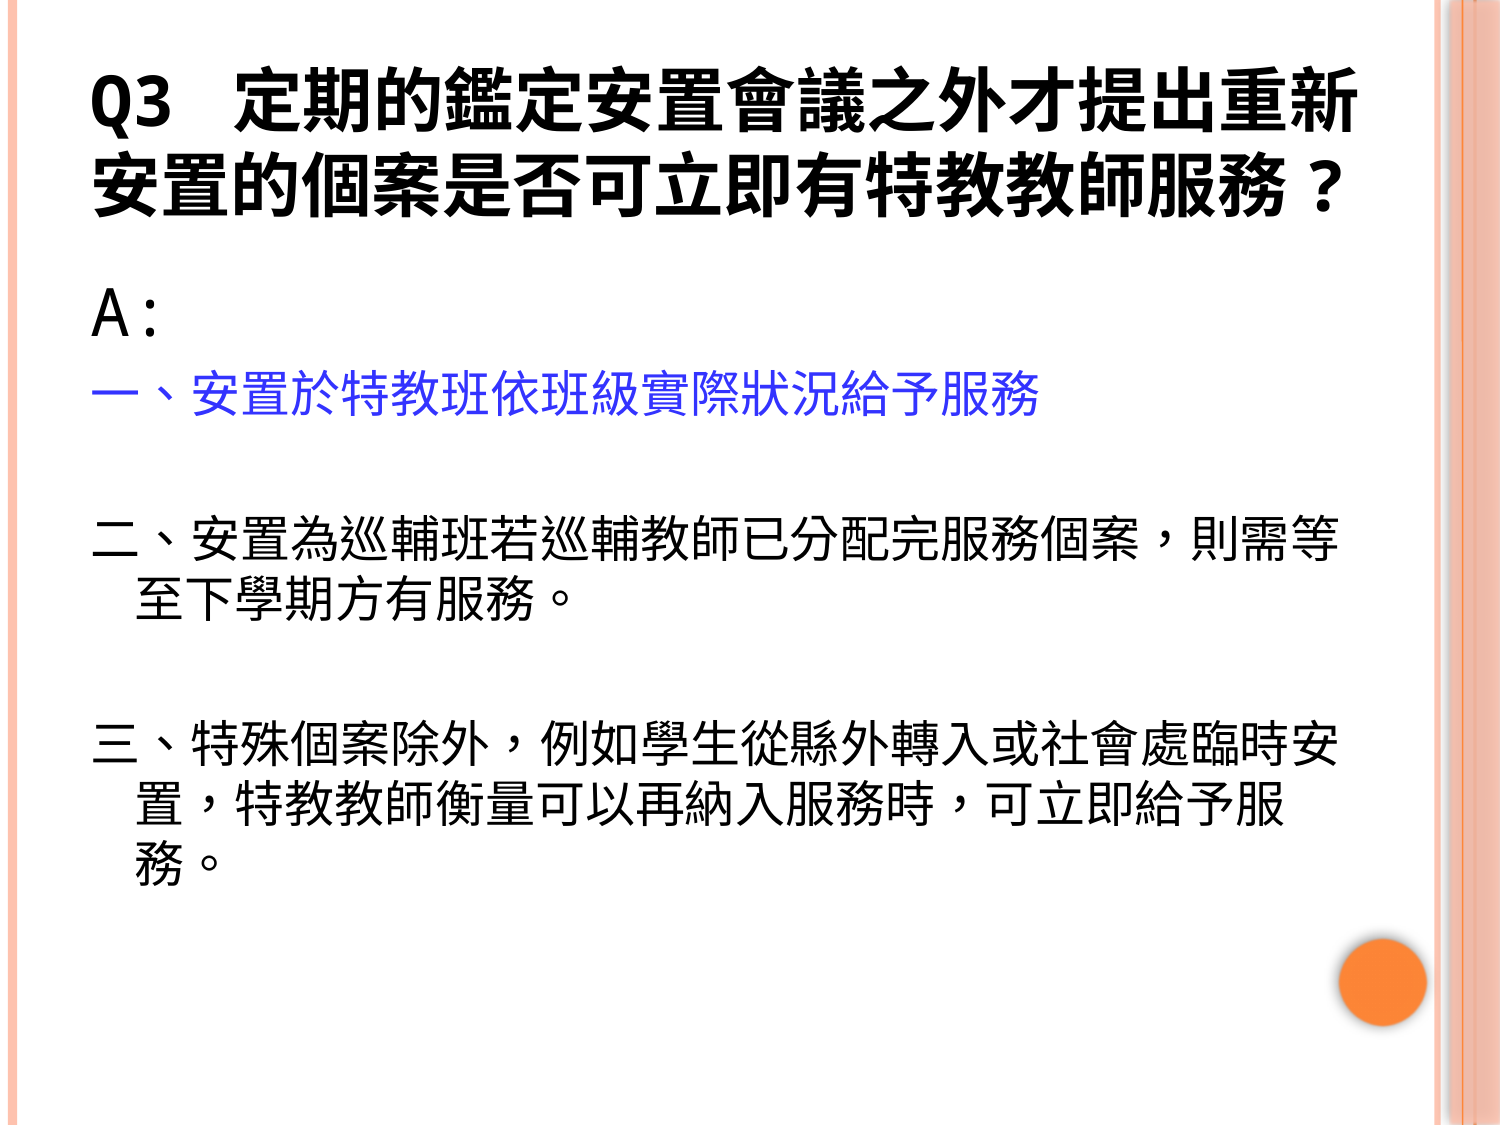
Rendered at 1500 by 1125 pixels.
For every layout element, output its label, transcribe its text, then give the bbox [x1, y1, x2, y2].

title Q3 定期的鑑定安置會議之外才提出重新安置的個案是否可立即有特教教師服務? [75, 45, 1388, 233]
list A: 一、安置於特教班依班級實際狀況給予服務 二、安置為巡輔班若巡輔教師已分配完服務個案，則需等 至下學期方有服務。 三、特殊個案除外，例如學生從縣外轉入或社會處臨時安 置，特教教師衡量可以再納入服務時，可立即給予服 務。 [75, 262, 1388, 1062]
